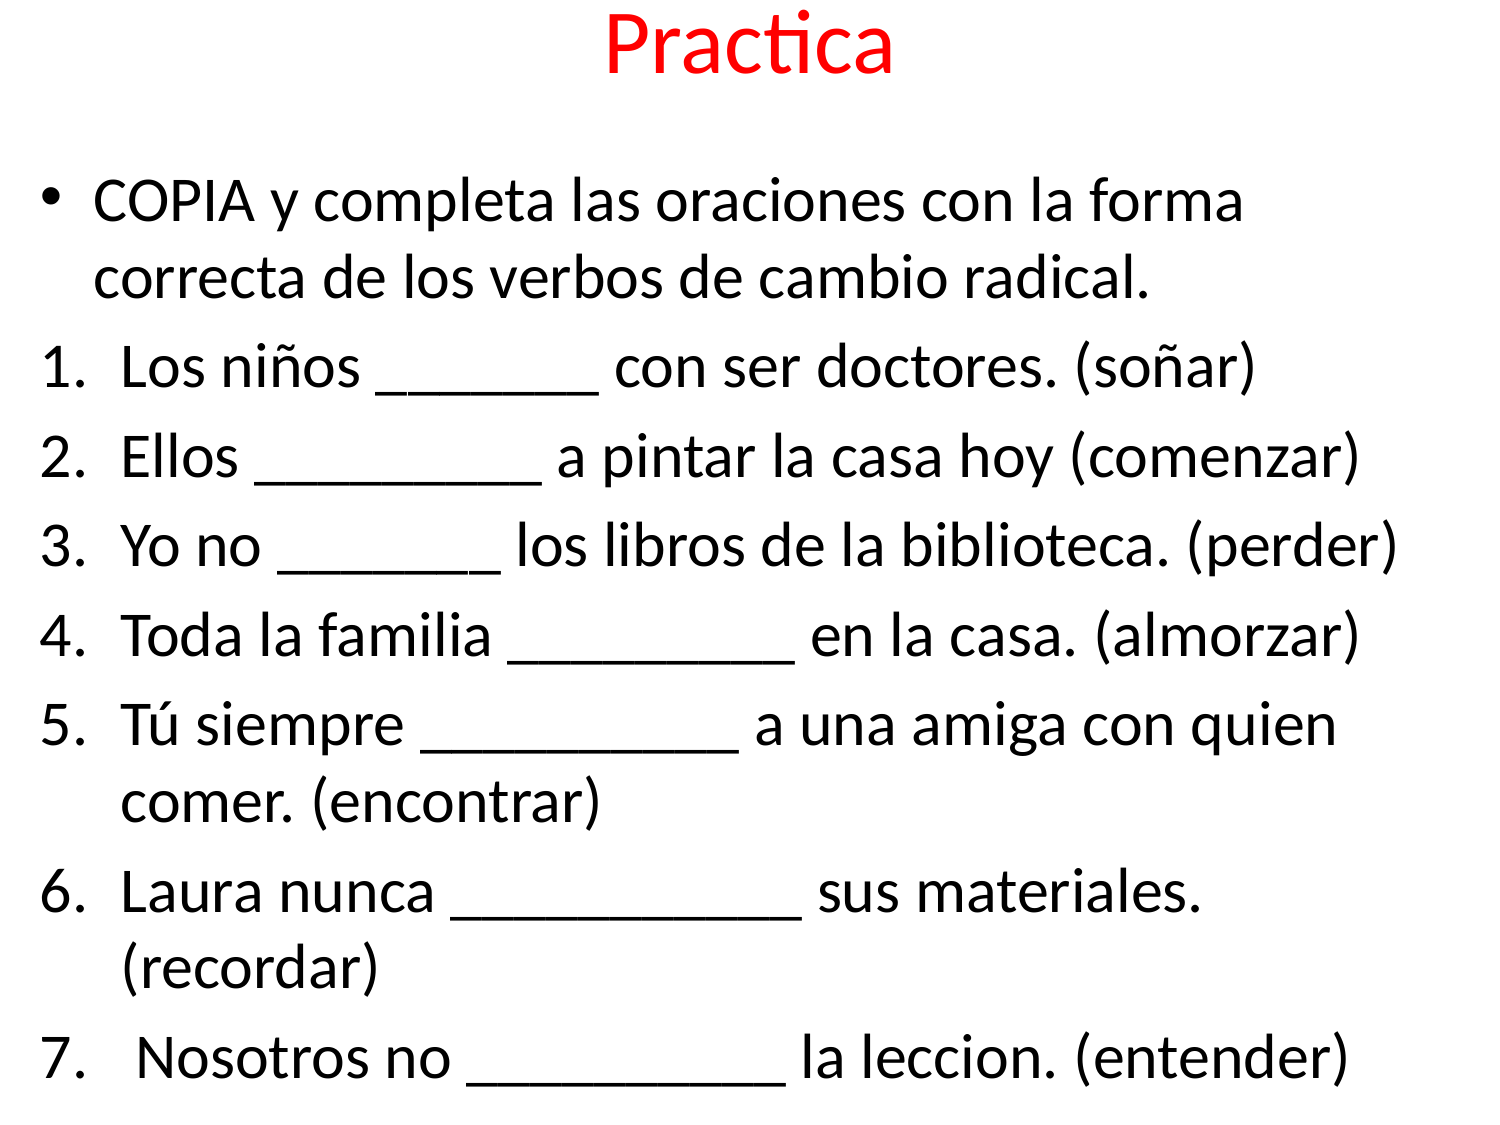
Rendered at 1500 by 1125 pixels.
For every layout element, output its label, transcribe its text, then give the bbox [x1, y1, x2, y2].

text_box Practica [74, 0, 1425, 149]
text_box COPIA y completa las oraciones con la forma correcta de los verbos de cambio radical. Los niños _______ con ser doctores. (soñar) Ellos _________ a pintar la casa hoy (comenzar) Yo no _______ los libros de la biblioteca. (perder) Toda la familia _________ en la casa. (almorzar) Tú siempre __________ a una amiga con quien comer. (encontrar) Laura nunca ___________ sus materiales. (recordar) Nosotros no __________ la leccion. (entender) [24, 149, 1488, 1100]
